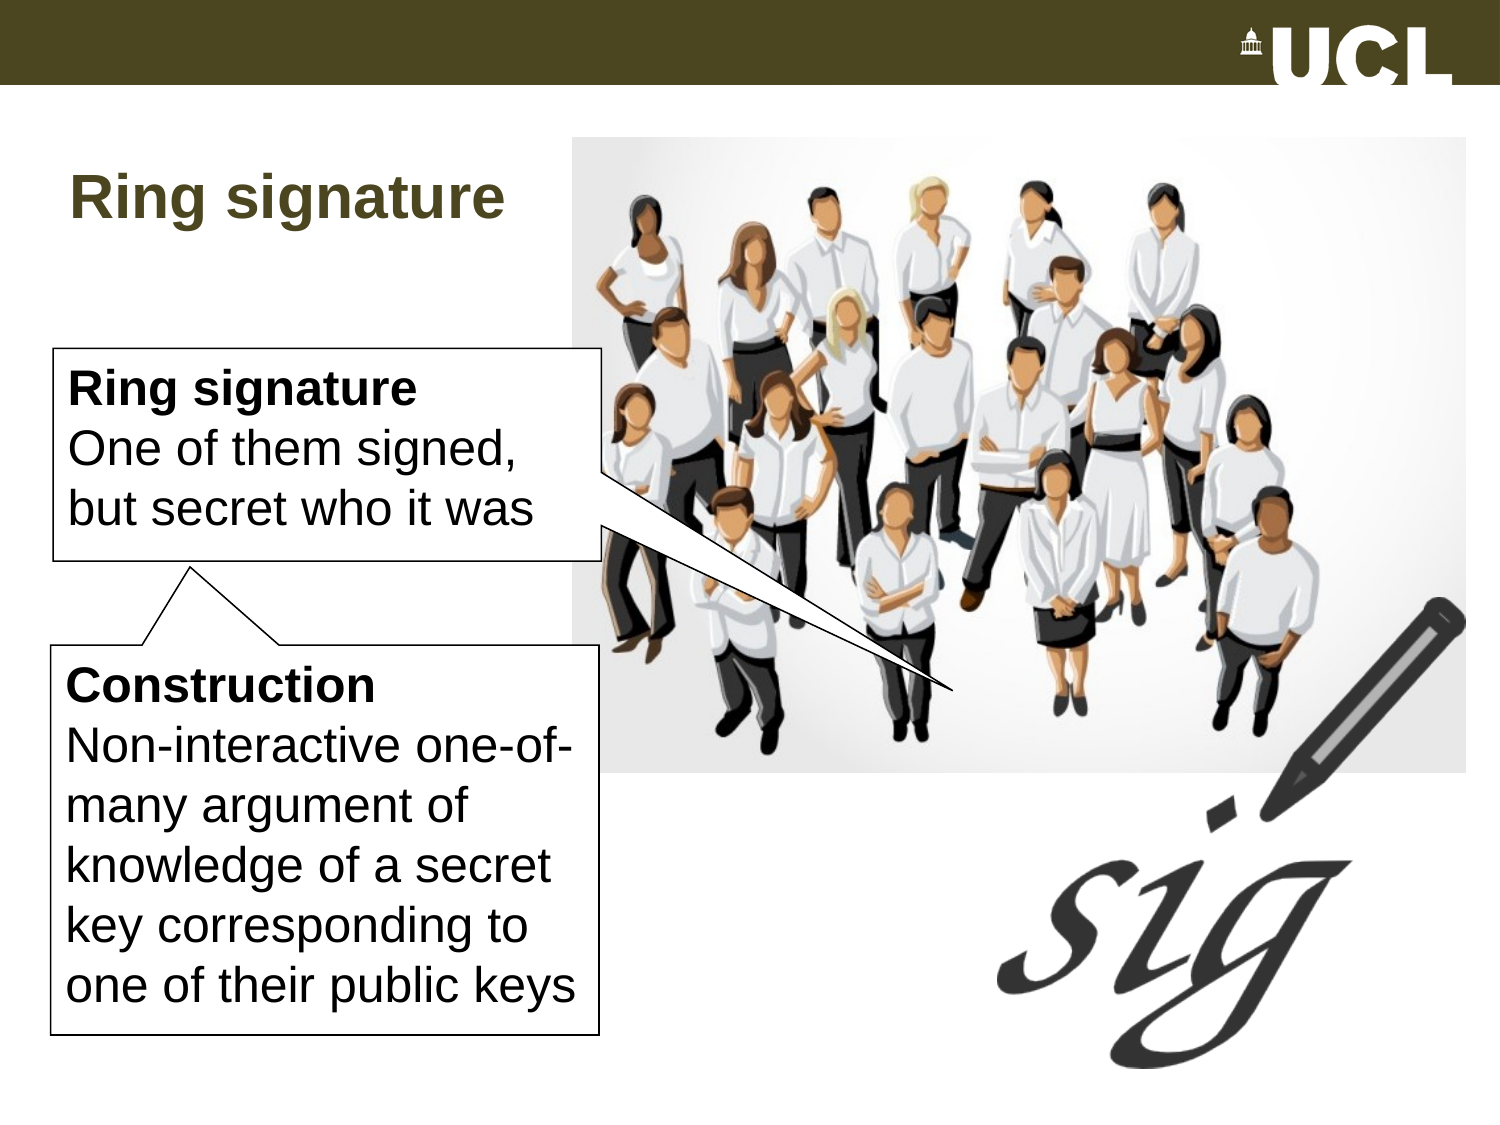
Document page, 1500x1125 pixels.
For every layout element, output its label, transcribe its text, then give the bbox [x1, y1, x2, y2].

text_box Ring signature One of them signed, but secret who it was [53, 348, 567, 562]
title Ring signature [54, 148, 567, 348]
picture [0, 0, 1500, 85]
picture [572, 136, 1467, 1069]
text_box Construction Non-interactive one-of-many argument of knowledge of a secret key corresponding to one of their public keys [50, 566, 599, 1036]
